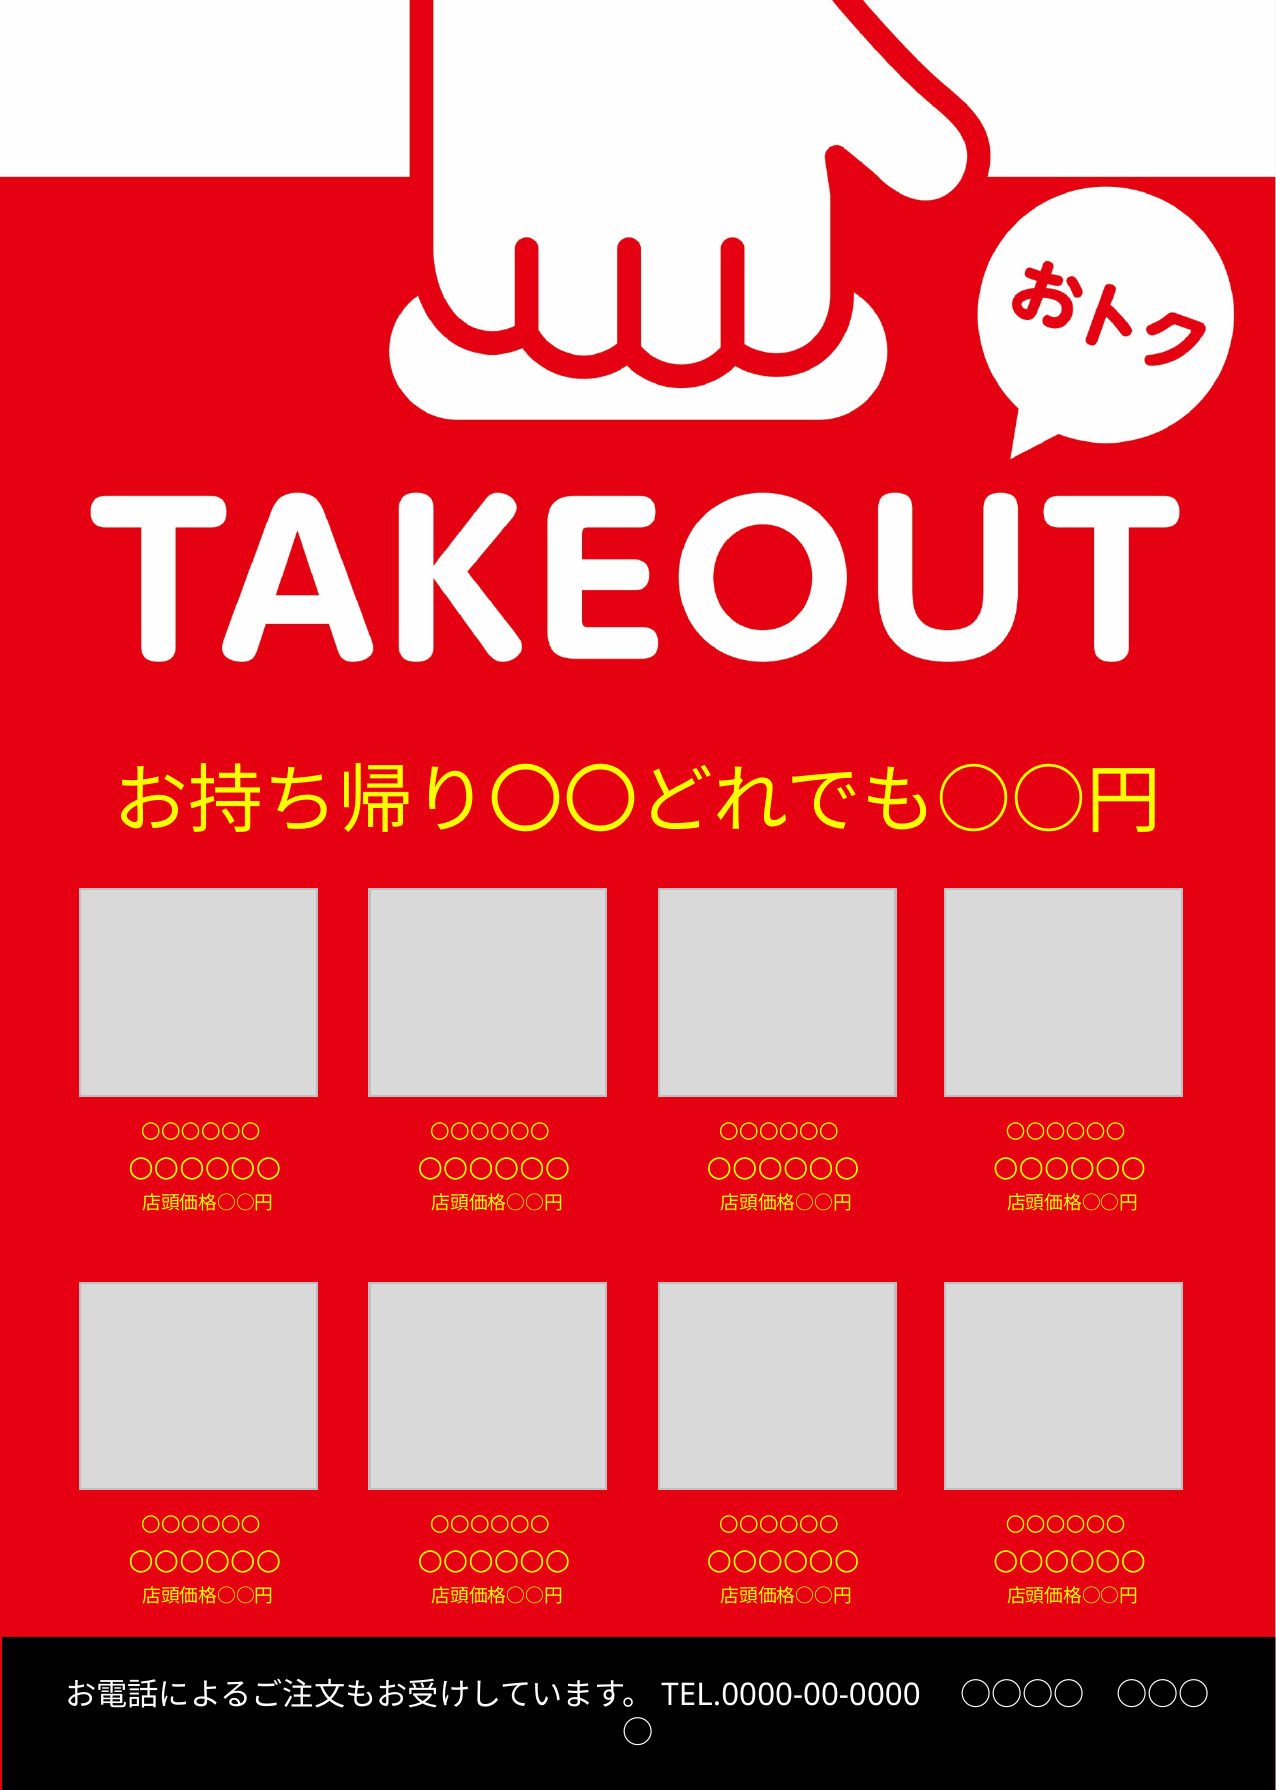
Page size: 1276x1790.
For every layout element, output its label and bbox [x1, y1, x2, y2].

text_box [369, 889, 610, 1221]
picture [0, 0, 1276, 1790]
text_box [945, 889, 1186, 1221]
text_box [80, 889, 321, 1221]
text_box [658, 1282, 899, 1615]
text_box [945, 1282, 1186, 1615]
text_box [369, 1282, 610, 1615]
text_box [80, 1282, 321, 1615]
text_box [658, 889, 899, 1221]
